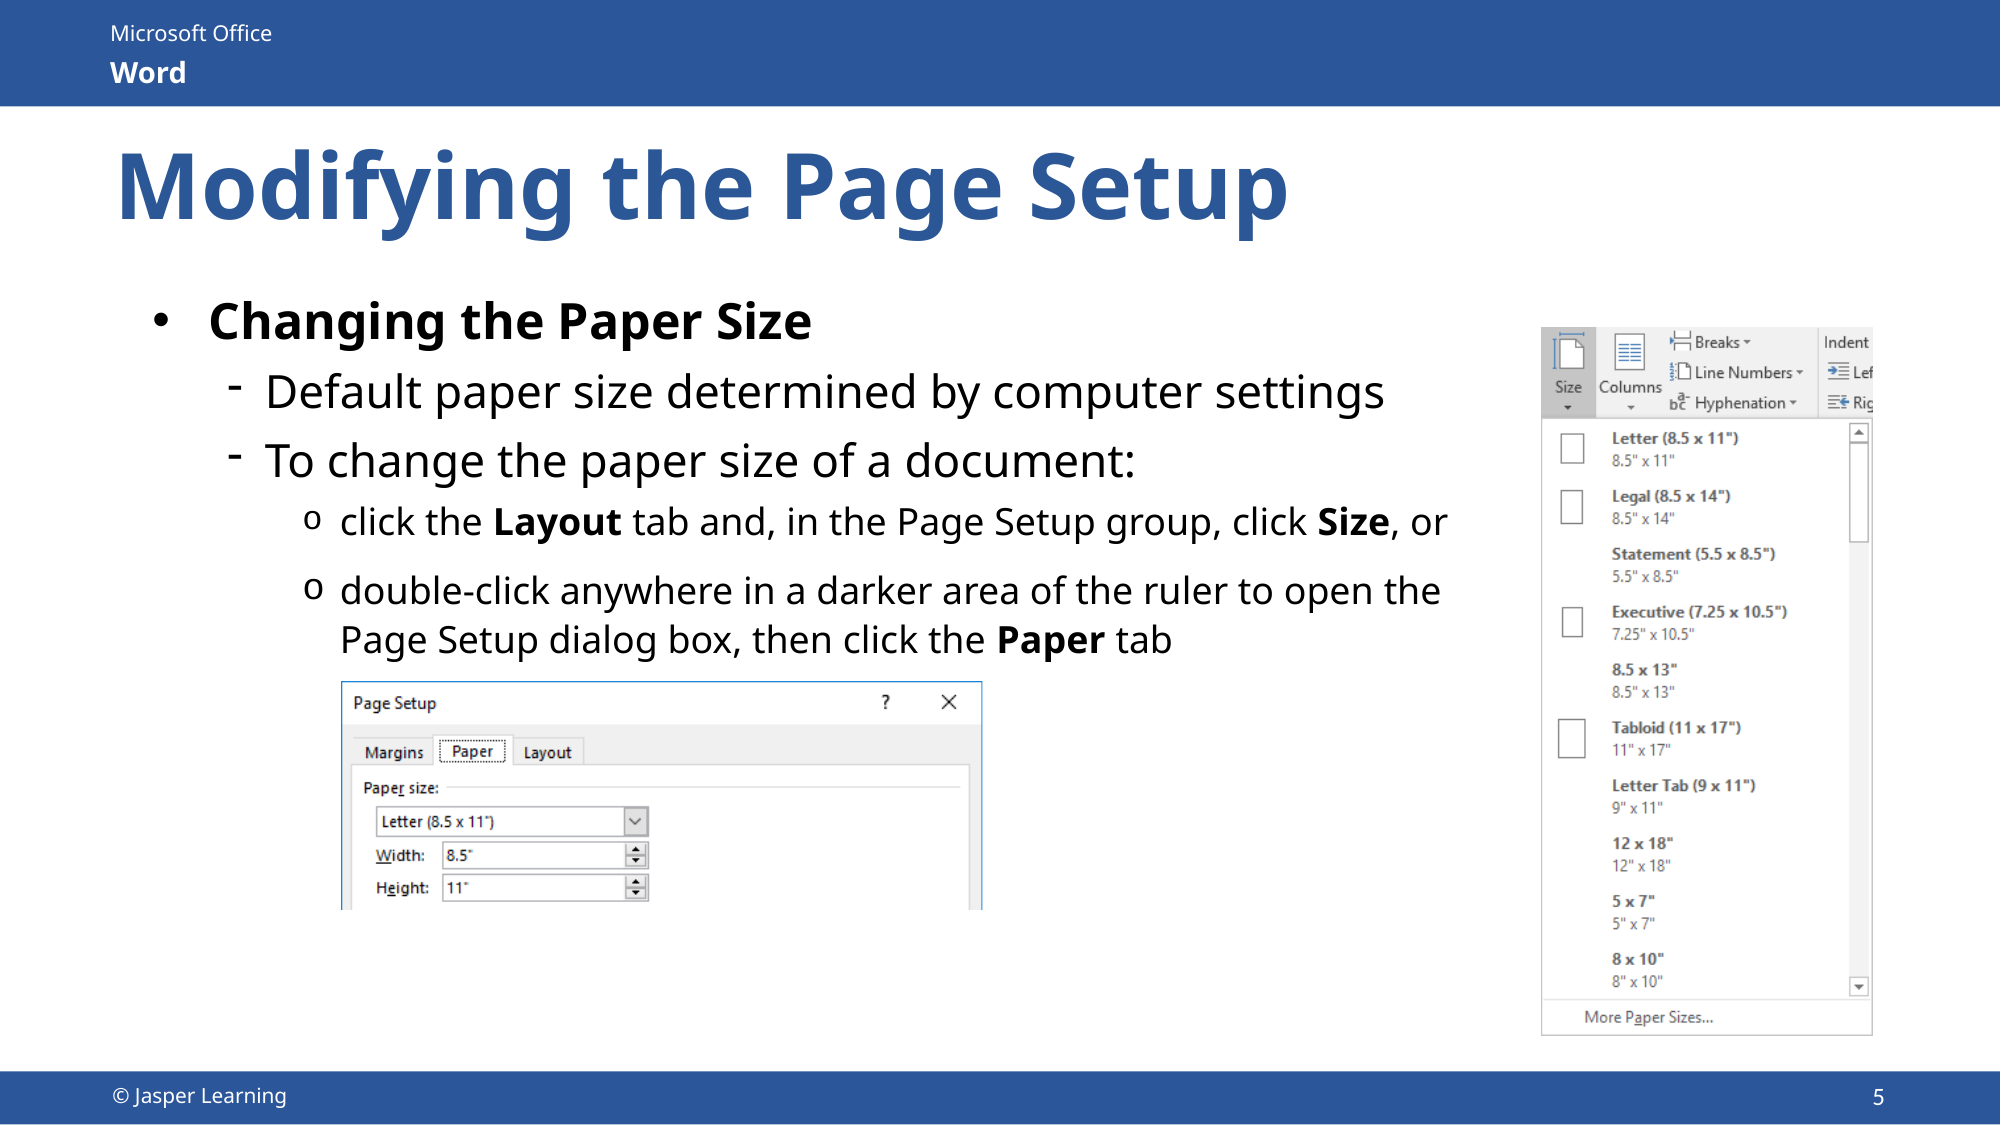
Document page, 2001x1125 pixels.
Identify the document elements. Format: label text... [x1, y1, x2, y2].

list Changing the Paper Size Default paper size determined by computer settings To change the paper size of a document: click the Layout tab and, in the Page Setup group, click Size, or double-click anywhere in a darker area of the ruler to open the Page Setup dialog box, then click the Paper tab [137, 277, 1518, 1014]
picture [1540, 327, 1873, 1037]
slide_number 5 [1433, 1065, 1900, 1125]
picture [340, 681, 983, 910]
footer © Jasper Learning [97, 1076, 773, 1118]
title Modifying the Page Setup [99, 118, 1866, 248]
